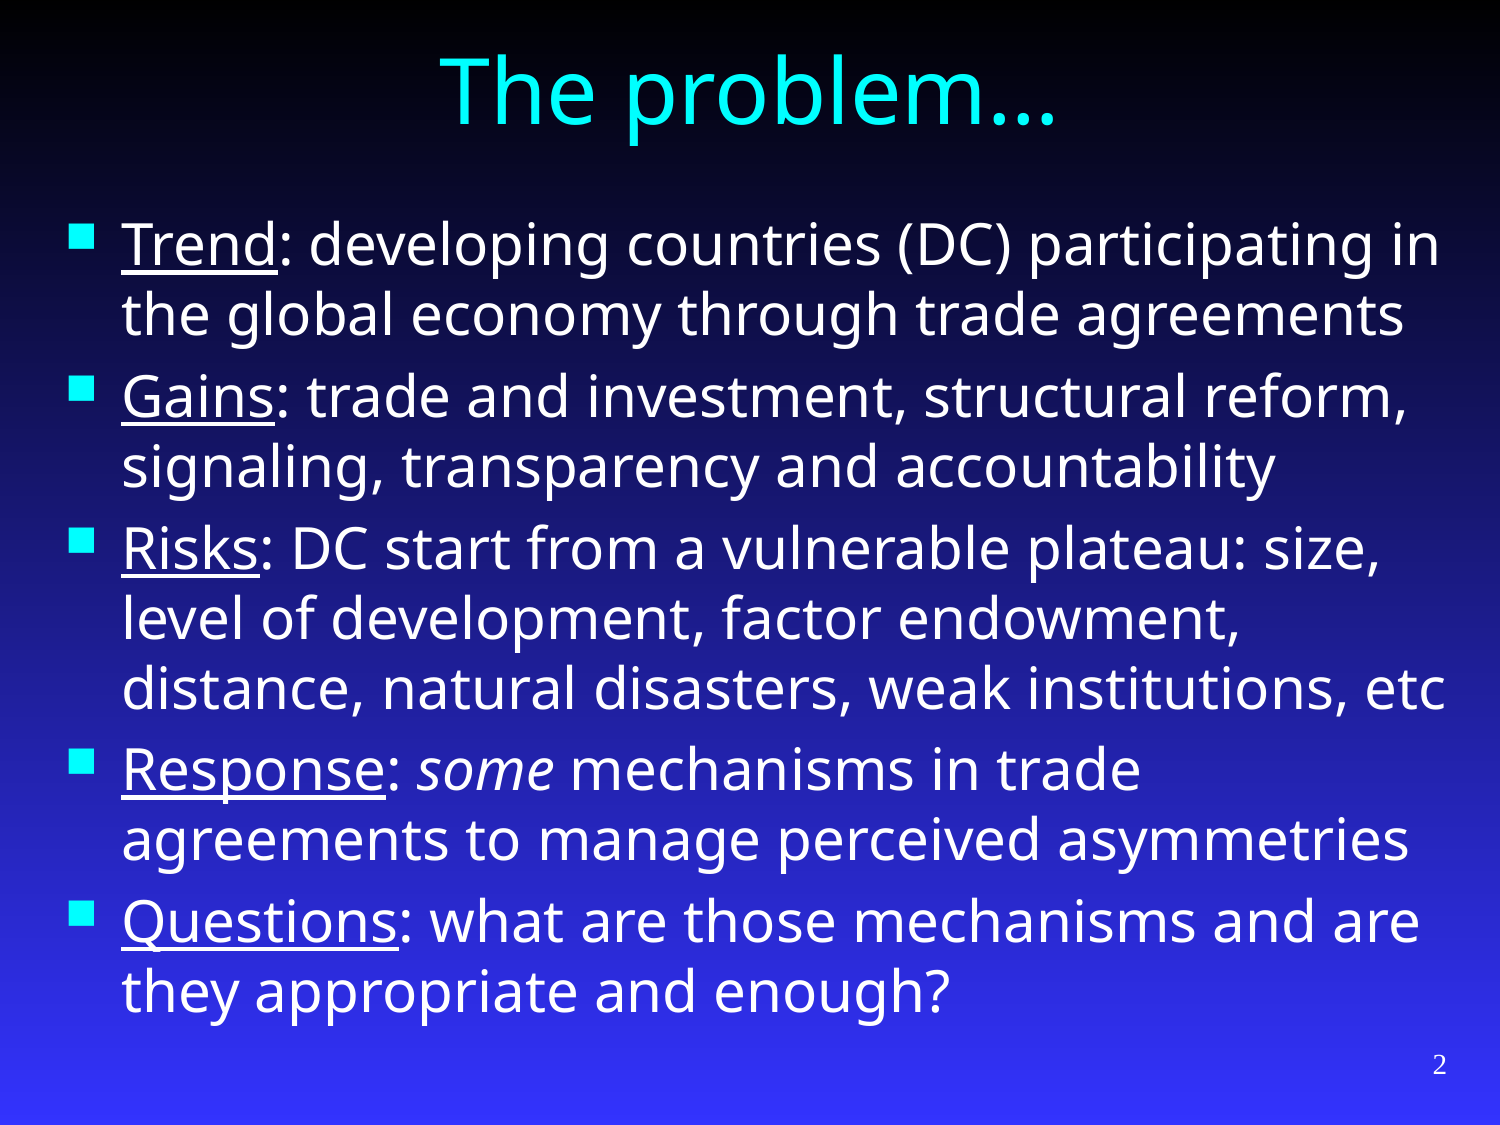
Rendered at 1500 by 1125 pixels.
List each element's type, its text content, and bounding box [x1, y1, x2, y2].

title The problem… [37, 0, 1463, 176]
list Trend: developing countries (DC) participating in the global economy through trade agreements Gains: trade and investment, structural reform, signaling, transparency and accountability Risks: DC start from a vulnerable plateau: size, level of development, factor endowment, distance, natural disasters, weak institutions, etc Response: some mechanisms in trade agreements to manage perceived asymmetries Questions: what are those mechanisms and are they appropriate and enough? [49, 199, 1468, 1125]
